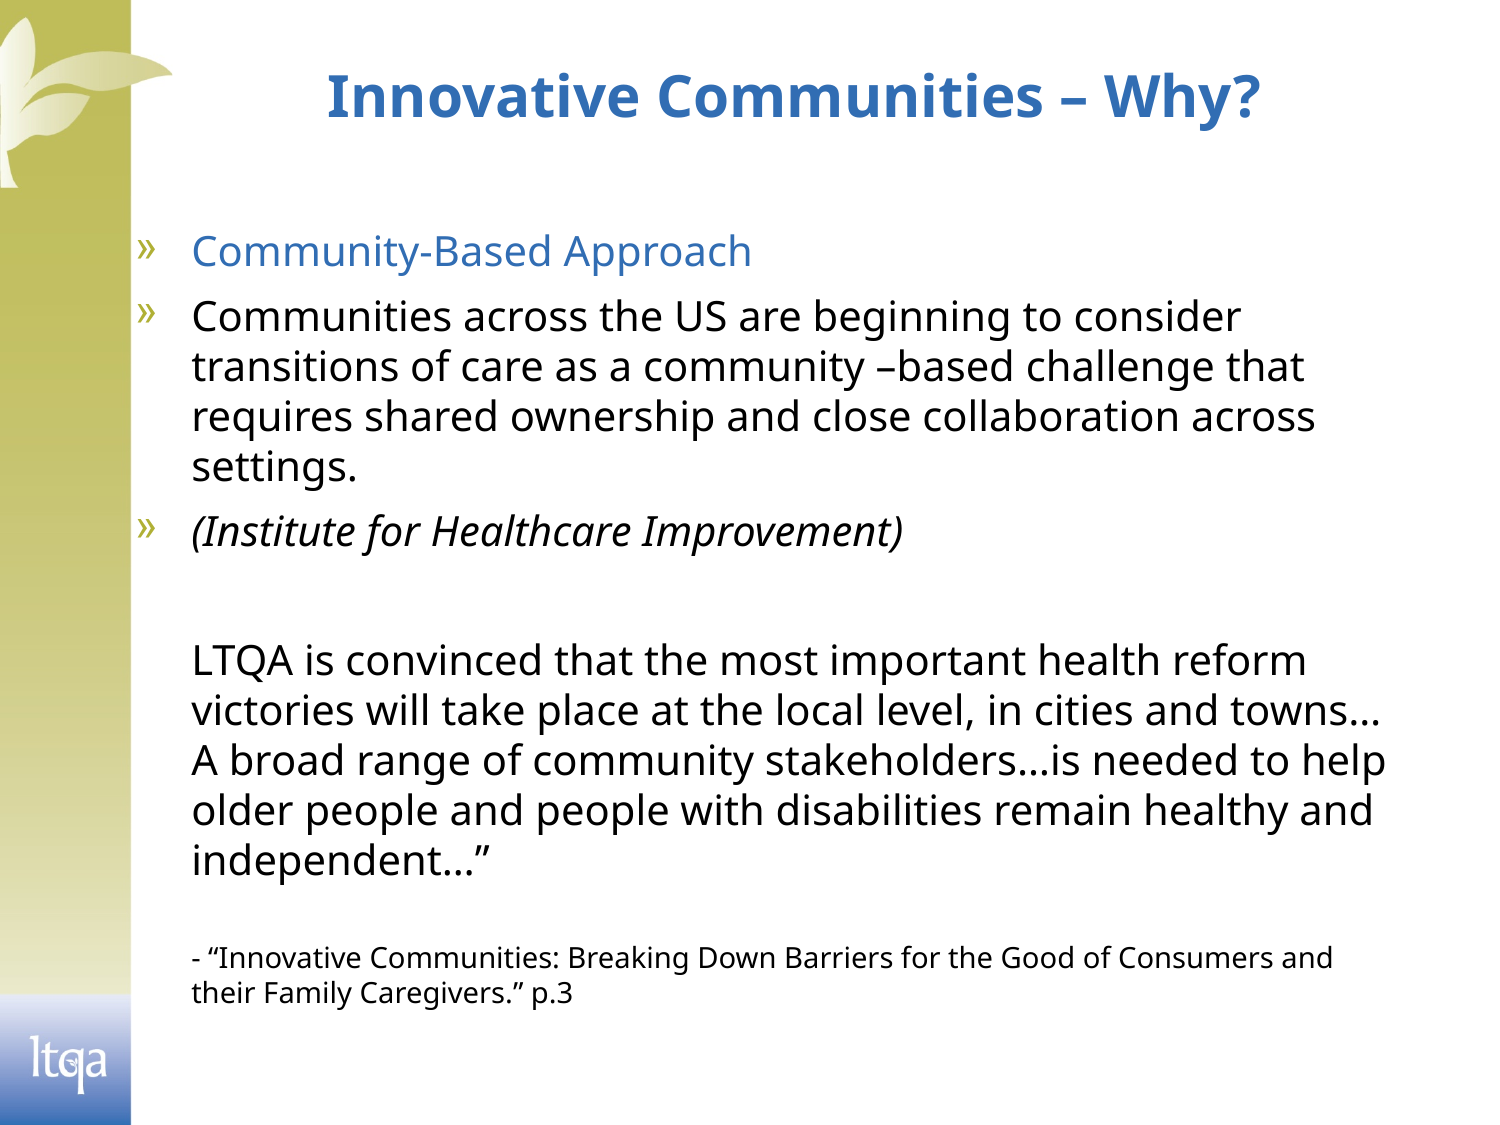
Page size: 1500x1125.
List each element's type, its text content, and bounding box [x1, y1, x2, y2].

list Community-Based Approach Communities across the US are beginning to consider transitions of care as a community –based challenge that requires shared ownership and close collaboration across settings. (Institute for Healthcare Improvement) LTQA is convinced that the most important health reform victories will take place at the local level, in cities and towns… A broad range of community stakeholders…is needed to help older people and people with disabilities remain healthy and independent…” - “Innovative Communities: Breaking Down Barriers for the Good of Consumers and their Family Caregivers.” p.3 [134, 224, 1398, 976]
title Innovative Communities – Why? [134, 0, 1486, 188]
picture [0, 0, 173, 1125]
